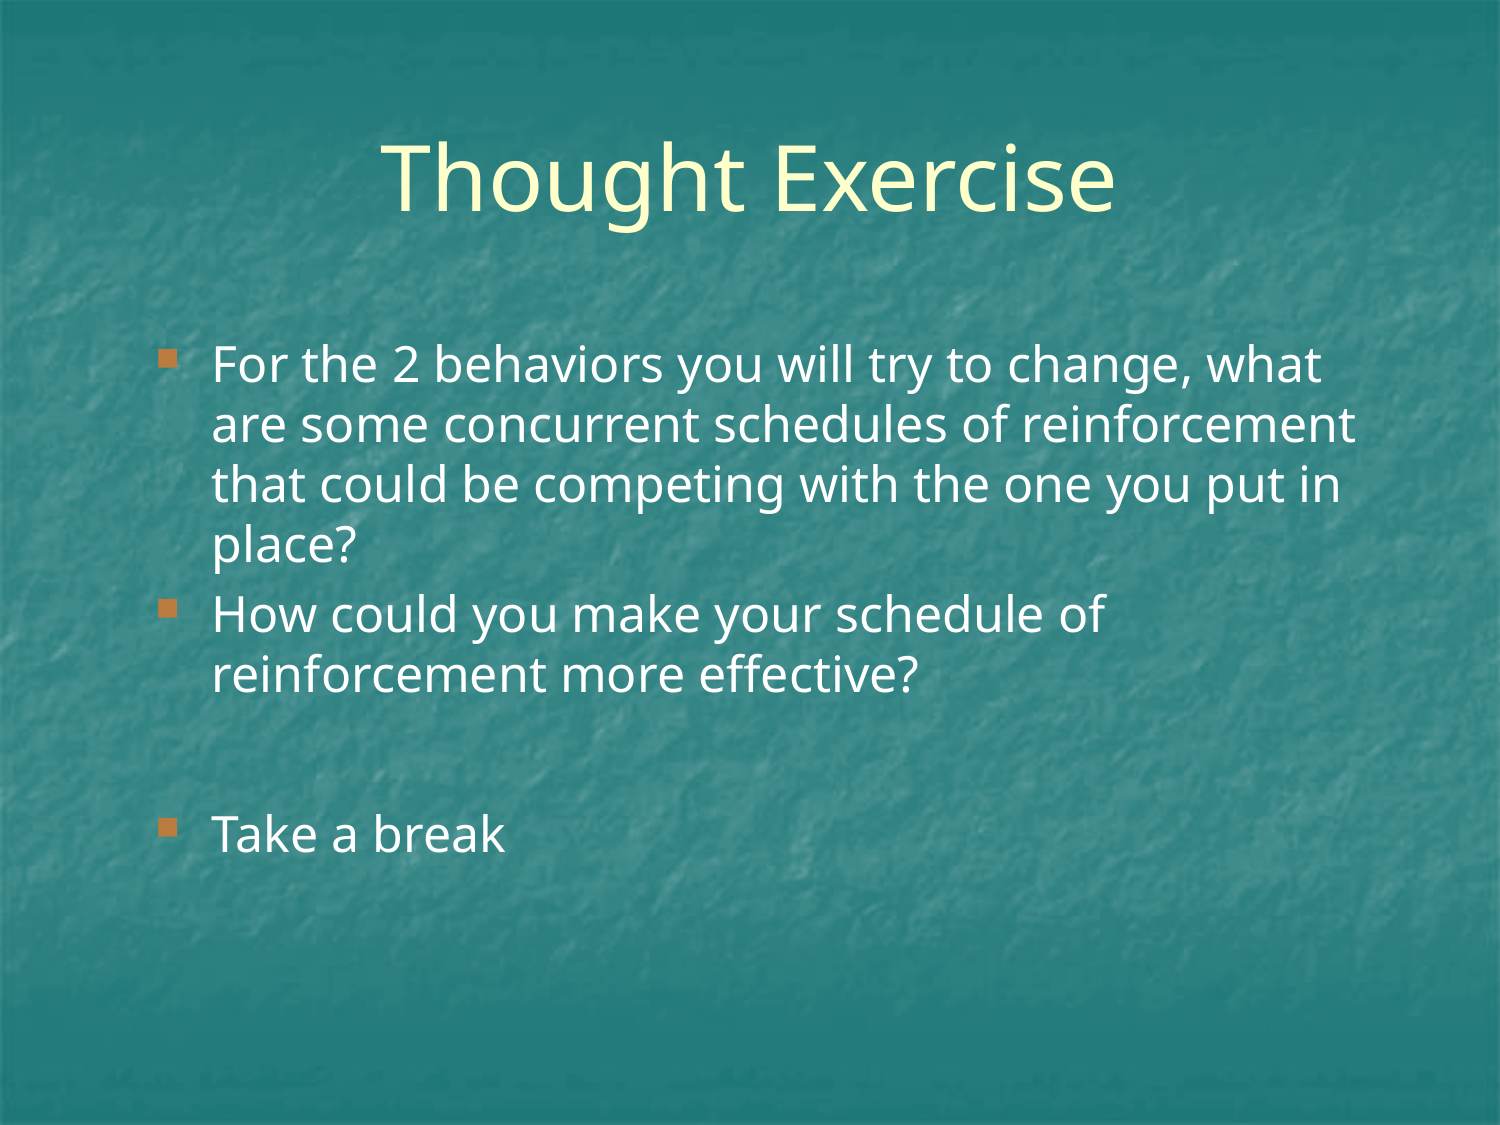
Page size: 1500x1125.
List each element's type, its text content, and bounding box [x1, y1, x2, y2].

list For the 2 behaviors you will try to change, what are some concurrent schedules of reinforcement that could be competing with the one you put in place? How could you make your schedule of reinforcement more effective? Take a break [74, 324, 1426, 1001]
title Thought Exercise [74, 62, 1426, 288]
